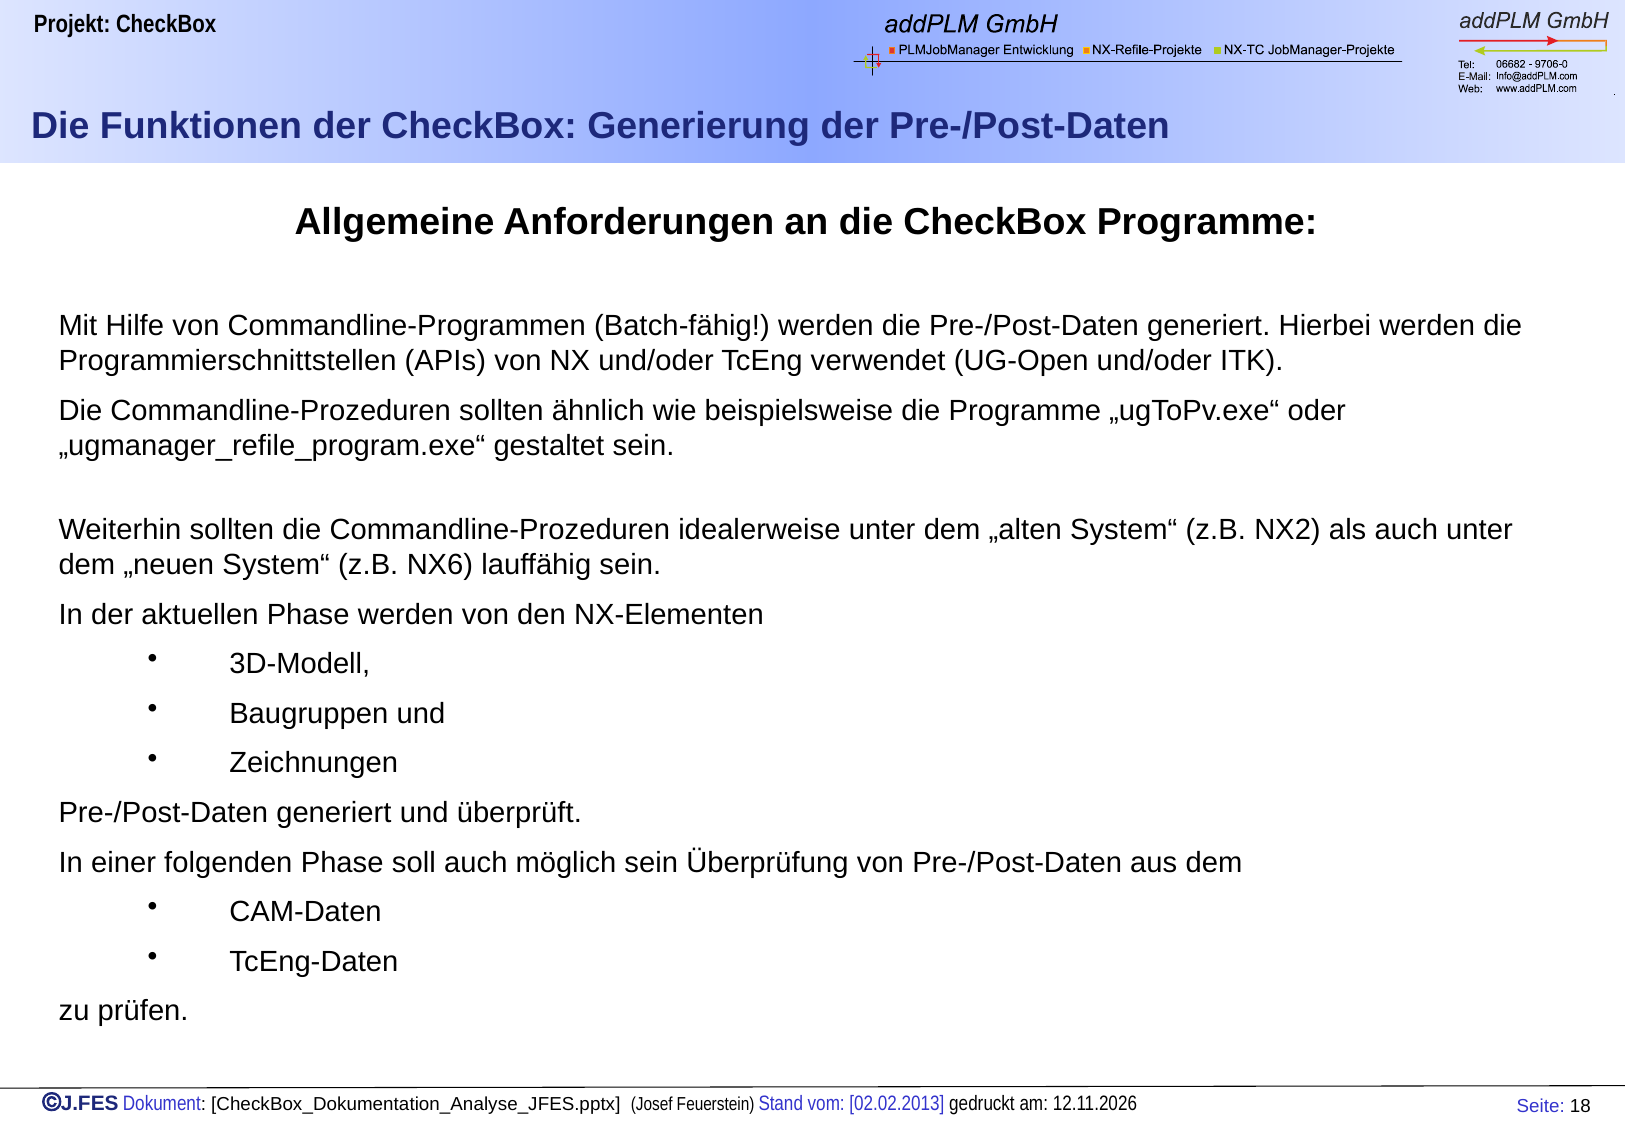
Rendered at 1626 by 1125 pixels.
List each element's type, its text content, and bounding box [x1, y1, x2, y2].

text_box Allgemeine Anforderungen an die CheckBox Programme: Mit Hilfe von Commandline-Programmen (Batch-fähig!) werden die Pre-/Post-Daten generiert. Hierbei werden die Programmierschnittstellen (APIs) von NX und/oder TcEng verwendet (UG-Open und/oder ITK). Die Commandline-Prozeduren sollten ähnlich wie beispielsweise die Programme „ugToPv.exe“ oder „ugmanager_refile_program.exe“ gestaltet sein. Weiterhin sollten die Commandline-Prozeduren idealerweise unter dem „alten System“ (z.B. NX2) als auch unter dem „neuen System“ (z.B. NX6) lauffähig sein. In der aktuellen Phase werden von den NX-Elementen 3D-Modell, Baugruppen und Zeichnungen Pre-/Post-Daten generiert und überprüft. In einer folgenden Phase soll auch möglich sein Überprüfung von Pre-/Post-Daten aus dem CAM-Daten TcEng-Daten zu prüfen. [43, 190, 1569, 1034]
title Die Funktionen der CheckBox: Generierung der Pre-/Post-Daten [30, 73, 1600, 147]
